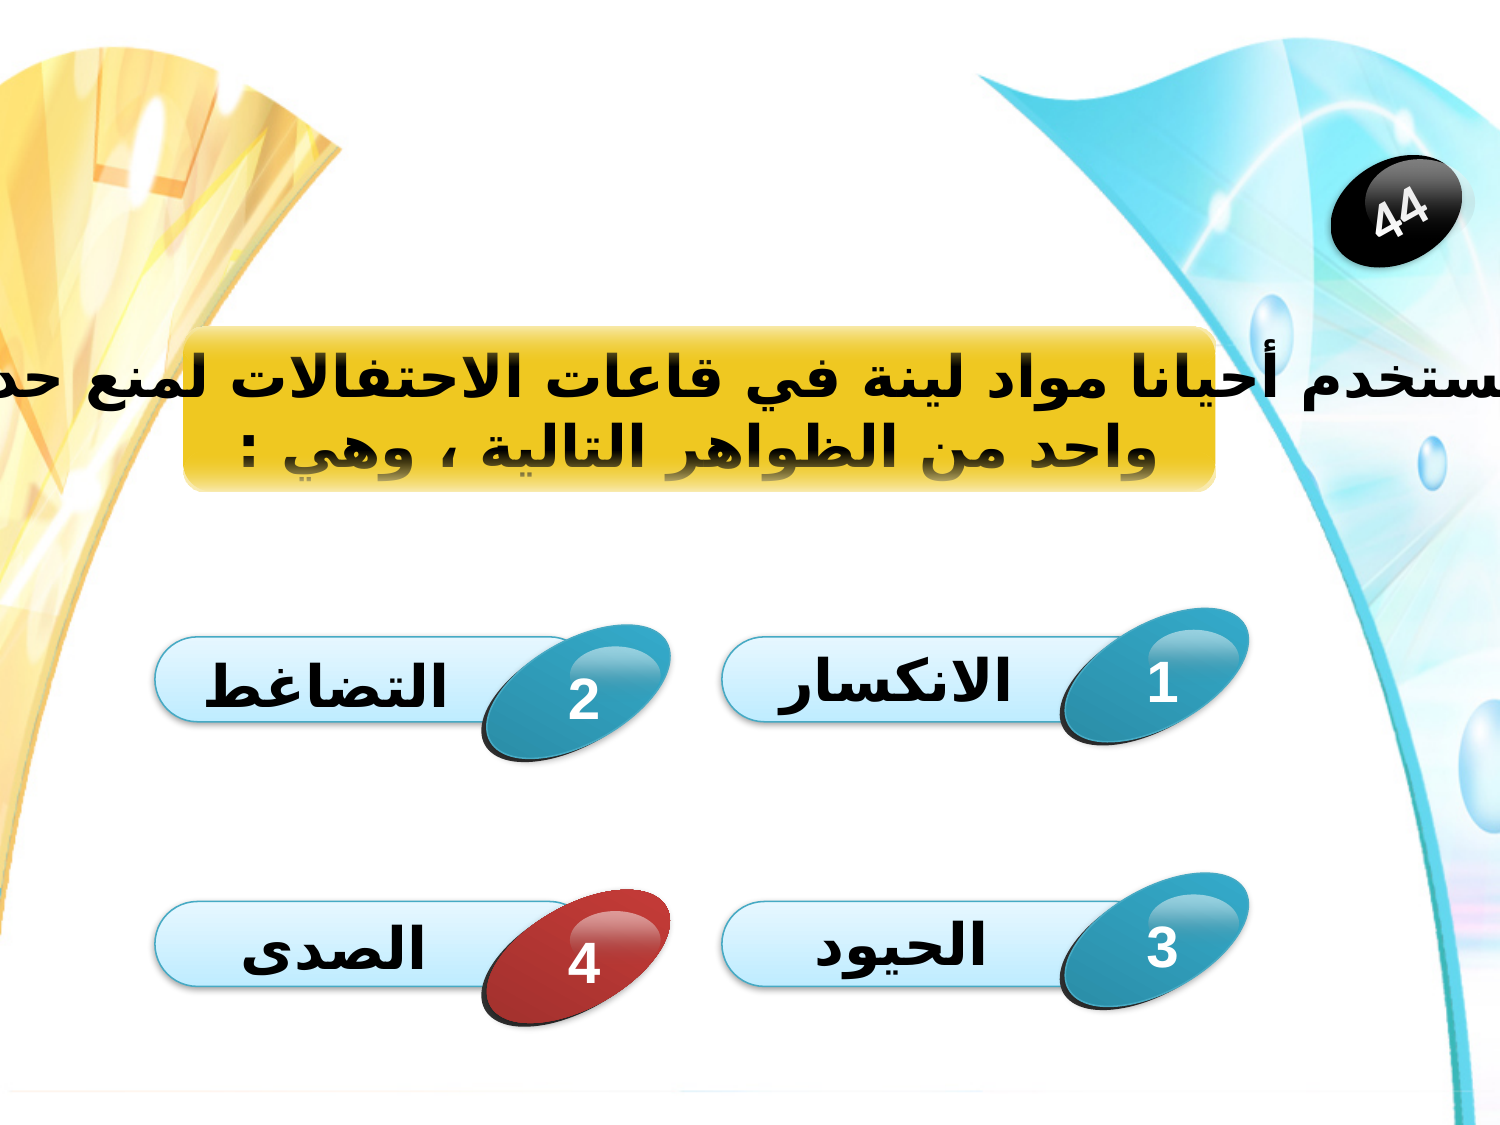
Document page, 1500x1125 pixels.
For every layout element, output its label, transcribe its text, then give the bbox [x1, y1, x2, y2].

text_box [691, 888, 1259, 995]
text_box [135, 901, 680, 1012]
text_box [182, 325, 1216, 492]
picture [0, 375, 6, 391]
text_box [721, 623, 1259, 731]
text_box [154, 636, 680, 747]
text_box 44 [1330, 178, 1418, 268]
picture [0, 0, 1500, 1125]
